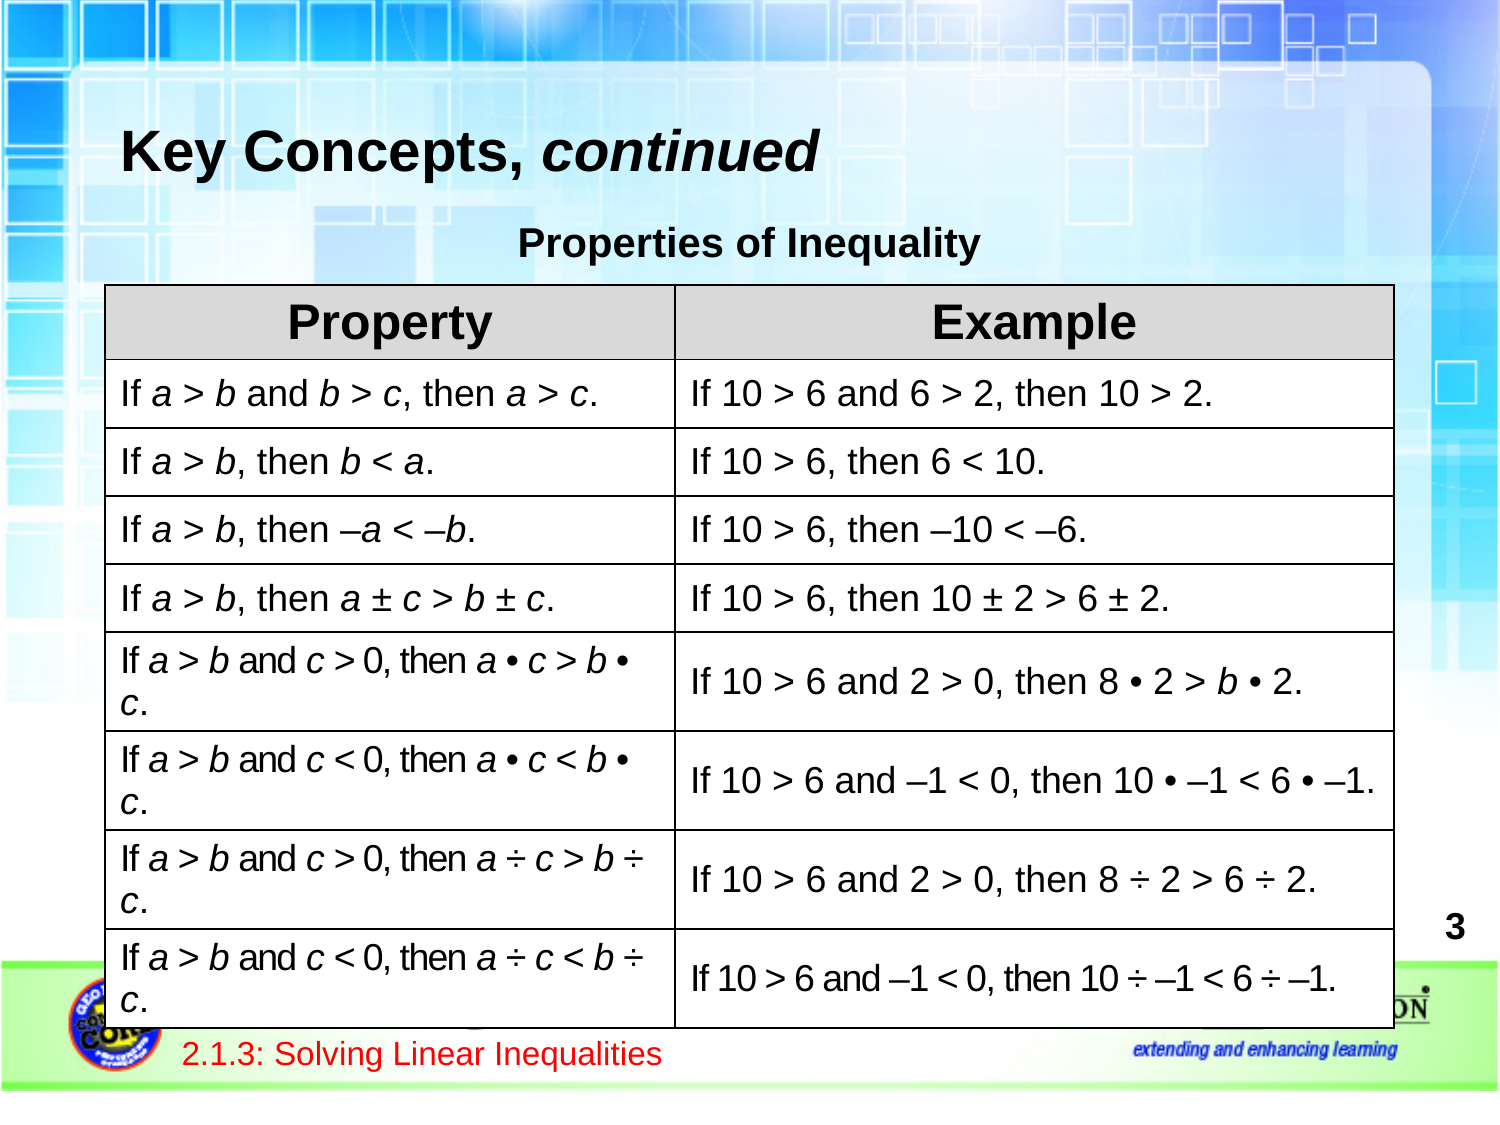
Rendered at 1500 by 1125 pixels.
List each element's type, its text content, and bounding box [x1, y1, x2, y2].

table_cell If 10 > 6, then –10 < –6. [676, 497, 1393, 563]
table_cell If 10 > 6 and 2 > 0, then 8 ÷ 2 > 6 ÷ 2. [676, 831, 1393, 928]
table_cell If 10 > 6, then 10 ± 2 > 6 ± 2. [676, 565, 1393, 631]
table_cell If a > b and c > 0, then a • c > b • c. [106, 633, 674, 730]
table_cell If a > b, then a ± c > b ± c. [106, 565, 674, 631]
slide_number 3 [1395, 901, 1481, 949]
table_cell If a > b and c < 0, then a ÷ c < b ÷ c. [106, 930, 674, 1027]
table_cell If a > b, then –a < –b. [106, 497, 674, 563]
list 2.1.3: Solving Linear Inequalities [166, 1029, 1074, 1069]
table_cell If a > b and c > 0, then a ÷ c > b ÷ c. [106, 831, 674, 928]
table_header Example [676, 286, 1393, 359]
subtitle Key Concepts, continued Properties of Inequality [105, 105, 1394, 284]
table_cell If 10 > 6 and 6 > 2, then 10 > 2. [676, 360, 1393, 427]
table_cell If a > b, then b < a. [106, 429, 674, 495]
table_cell If a > b and b > c, then a > c. [106, 360, 674, 427]
table_cell If 10 > 6 and –1 < 0, then 10 • –1 < 6 • –1. [676, 732, 1393, 829]
table_cell If 10 > 6 and –1 < 0, then 10 ÷ –1 < 6 ÷ –1. [676, 930, 1393, 1027]
table_cell If a > b and c < 0, then a • c < b • c. [106, 732, 674, 829]
table_header Property [106, 286, 674, 359]
table_cell If 10 > 6, then 6 < 10. [676, 429, 1393, 495]
table_cell If 10 > 6 and 2 > 0, then 8 • 2 > b • 2. [676, 633, 1393, 730]
picture [1, 0, 1500, 1091]
